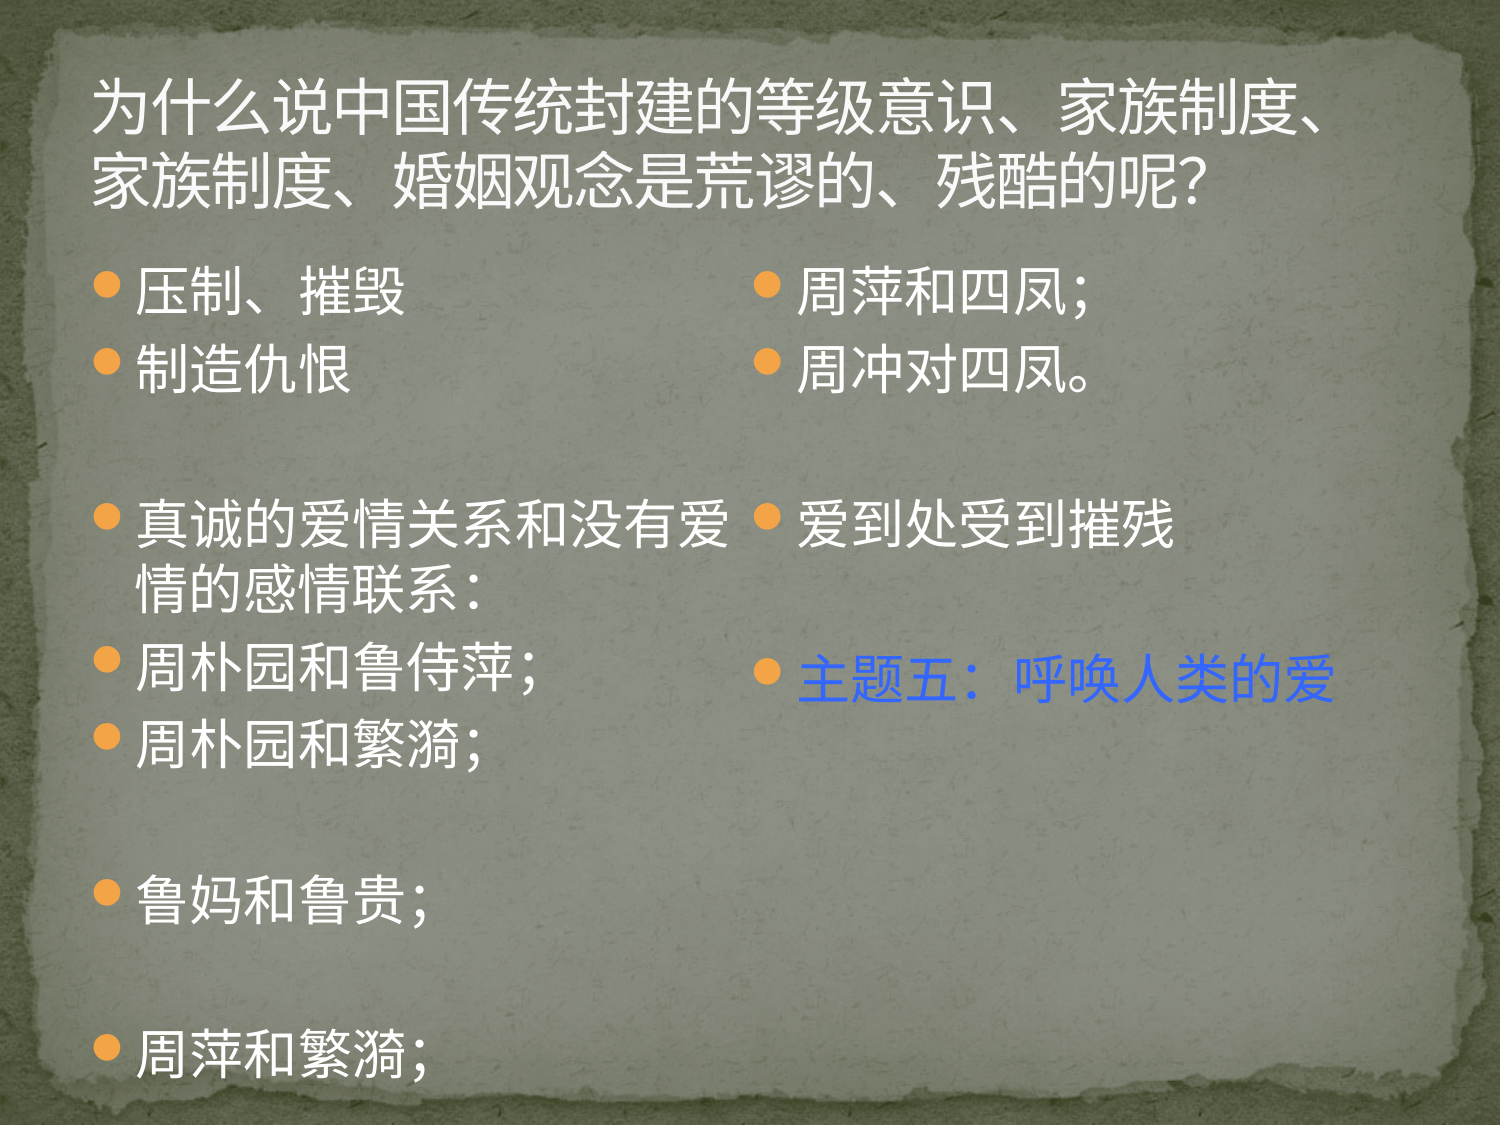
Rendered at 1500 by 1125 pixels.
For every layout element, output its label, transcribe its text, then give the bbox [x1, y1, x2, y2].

title 为什么说中国传统封建的等级意识、家族制度、家族制度、婚姻观念是荒谬的、残酷的呢？ [74, 24, 1425, 225]
list 压制、摧毁 制造仇恨 真诚的爱情关系和没有爱情的感情联系： 周朴园和鲁侍萍； 周朴园和繁漪； 鲁妈和鲁贵； 周萍和繁漪； 周萍和四凤； 周冲对四凤。 爱到处受到摧残 主题五：呼唤人类的爱 [75, 249, 1425, 1125]
